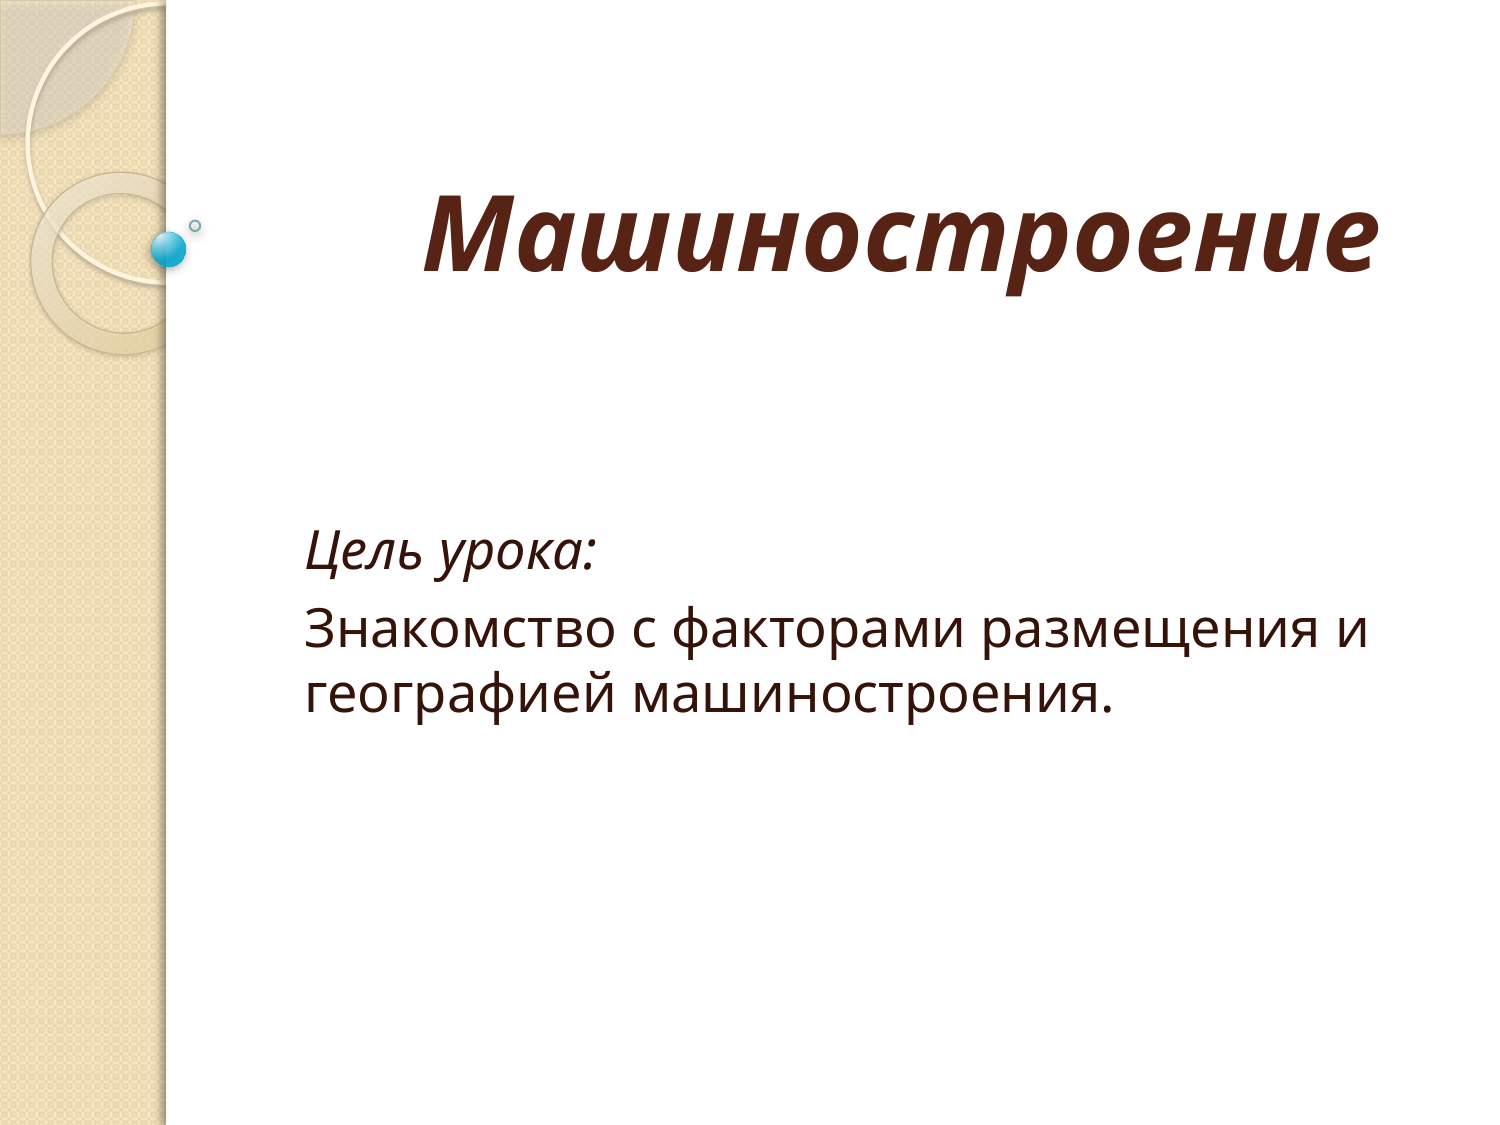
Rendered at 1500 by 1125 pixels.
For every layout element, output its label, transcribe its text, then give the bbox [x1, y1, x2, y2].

title Машиностроение [234, 59, 1450, 301]
subtitle Цель урока: Знакомство с факторами размещения и географией машиностроения. [285, 515, 1500, 804]
